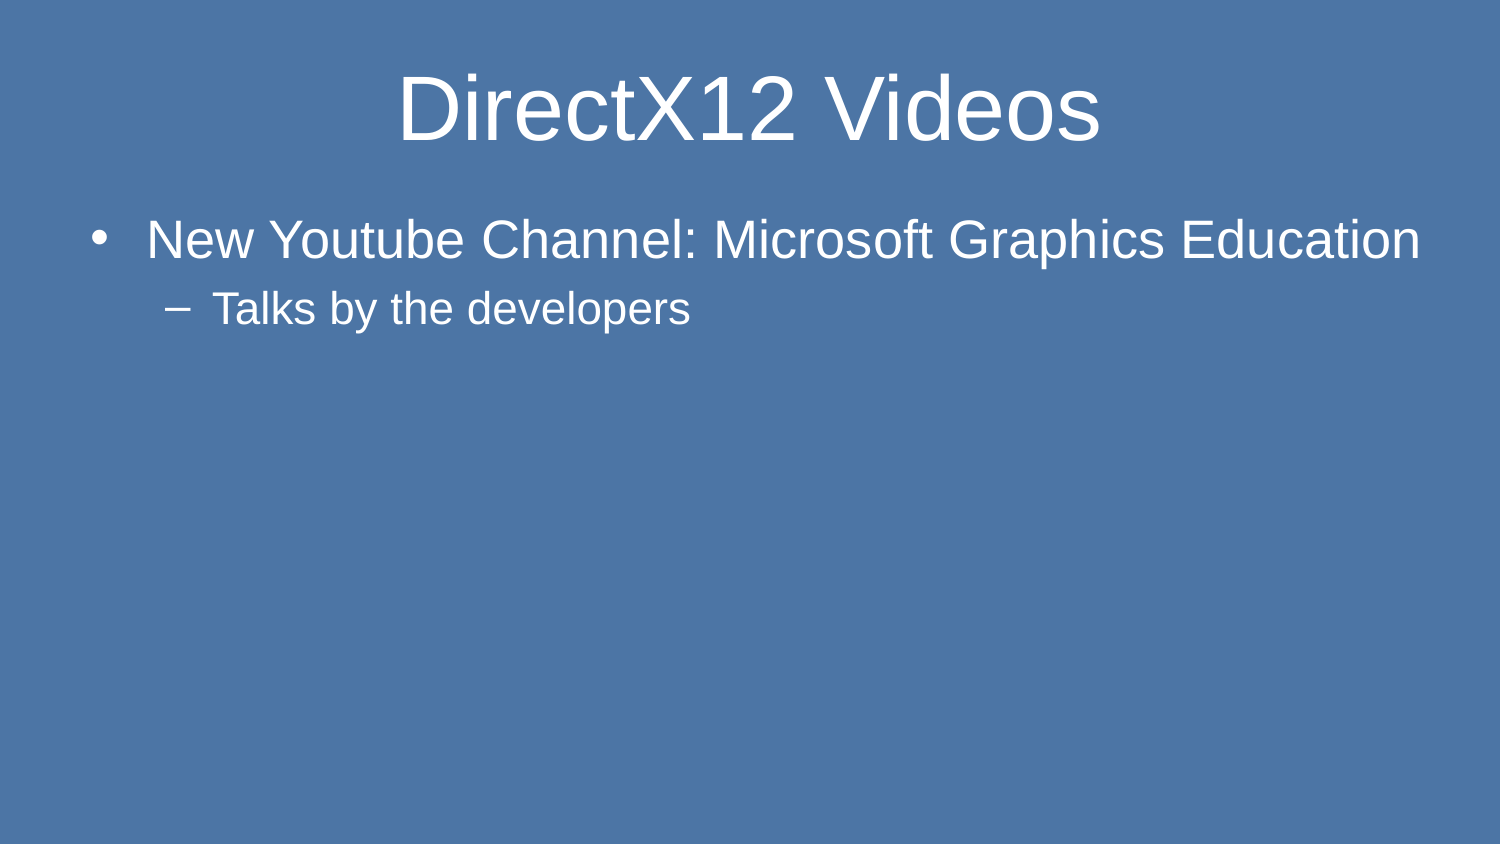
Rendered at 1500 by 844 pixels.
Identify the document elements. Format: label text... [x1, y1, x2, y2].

title DirectX12 Videos [75, 33, 1425, 175]
list New Youtube Channel: Microsoft Graphics Education Talks by the developers [75, 196, 1454, 844]
